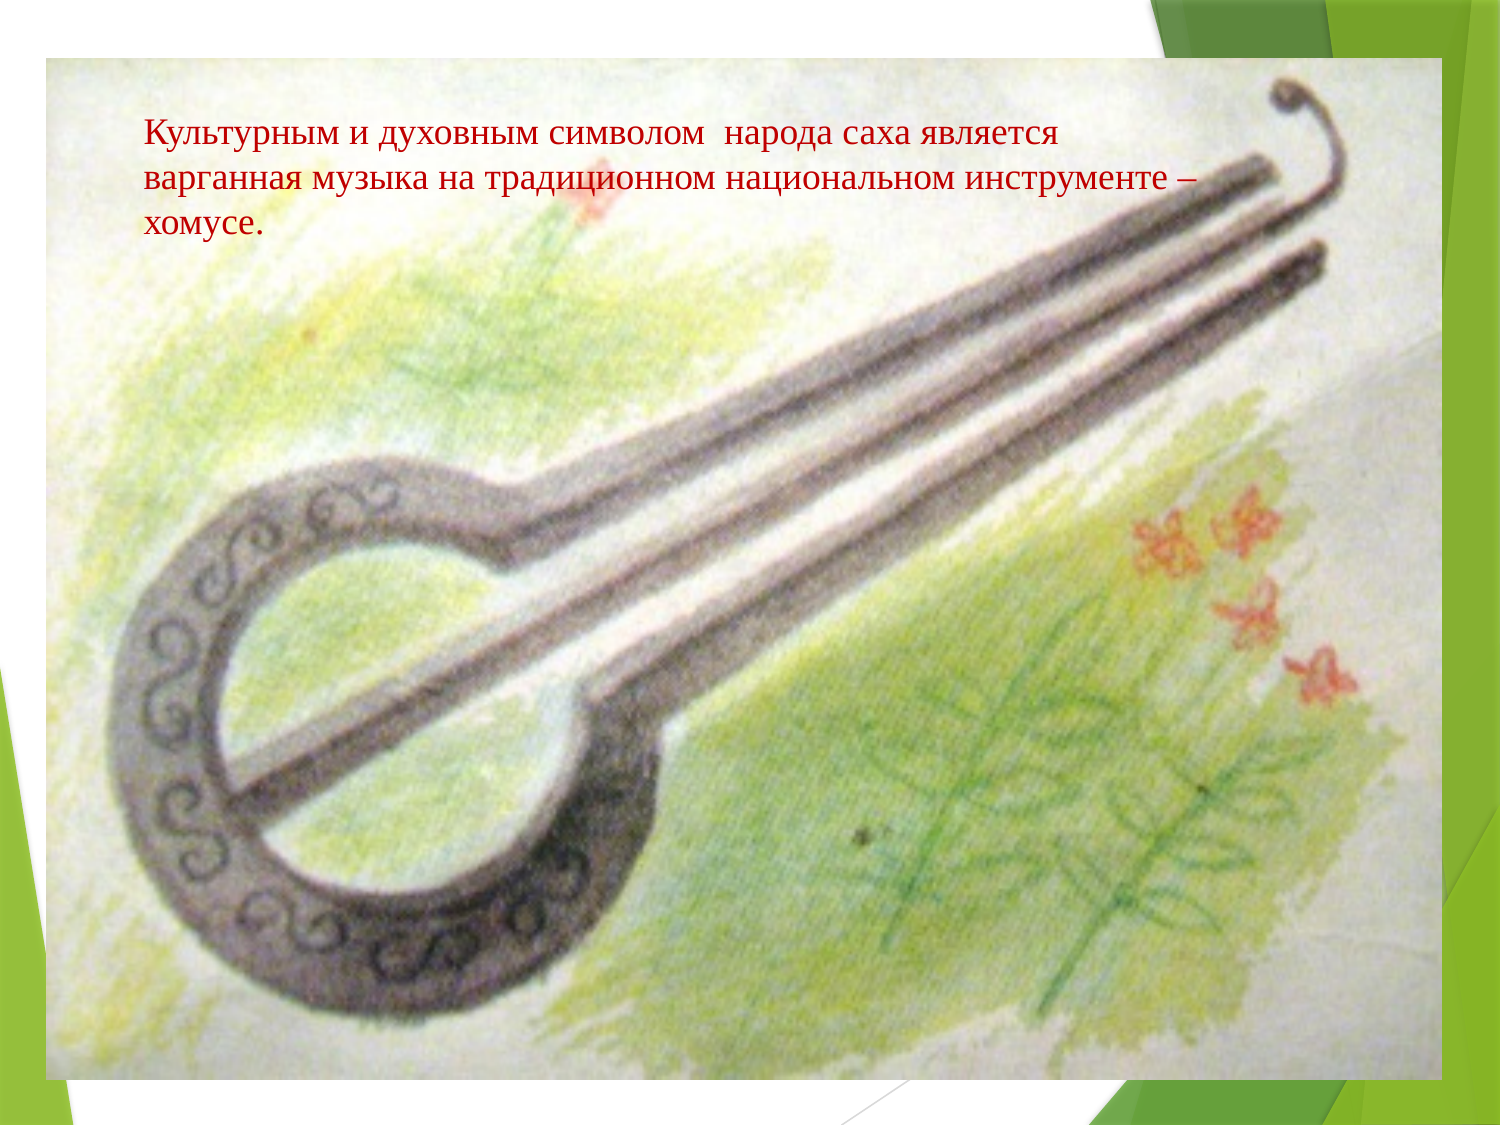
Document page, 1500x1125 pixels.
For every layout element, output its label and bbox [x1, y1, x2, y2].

list [46, 58, 1443, 1081]
